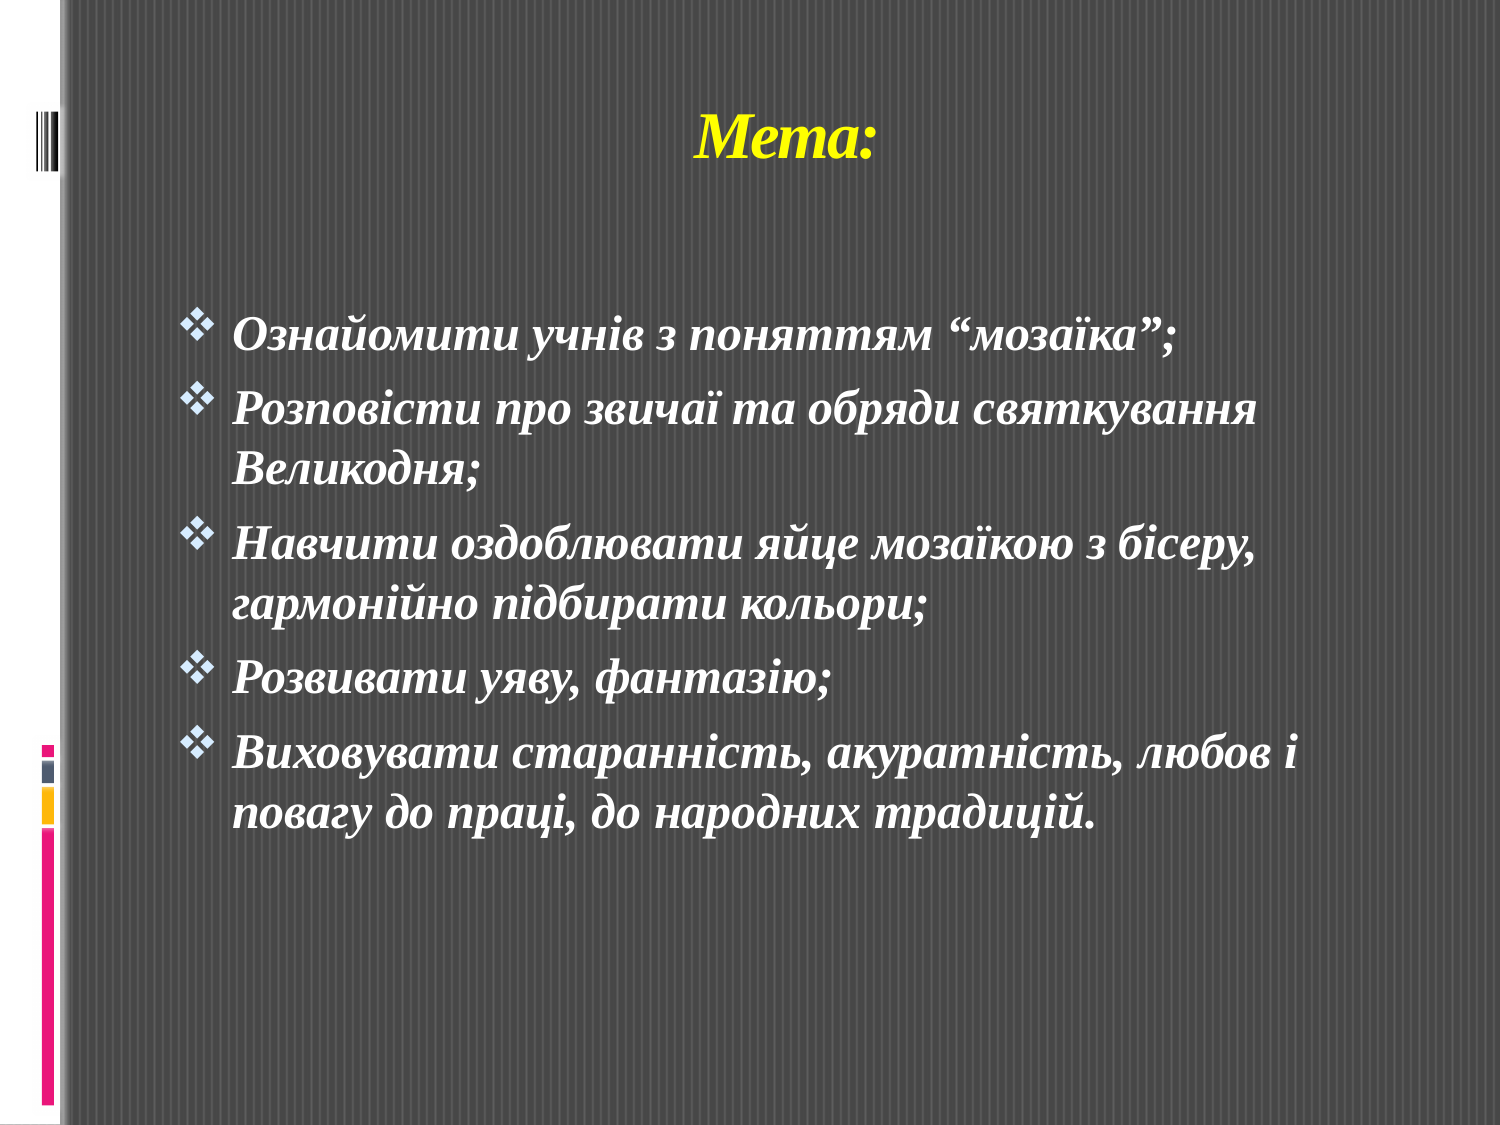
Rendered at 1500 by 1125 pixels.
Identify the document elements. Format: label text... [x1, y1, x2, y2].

list Ознайомити учнів з поняттям “мозаїка”; Розповісти про звичаї та обряди святкування Великодня; Навчити оздоблювати яйце мозаїкою з бісеру, гармонійно підбирати кольори; Розвивати уяву, фантазію; Виховувати старанність, акуратність, любов і повагу до праці, до народних традицій. [150, 292, 1425, 1043]
title Мета: [150, 83, 1425, 234]
